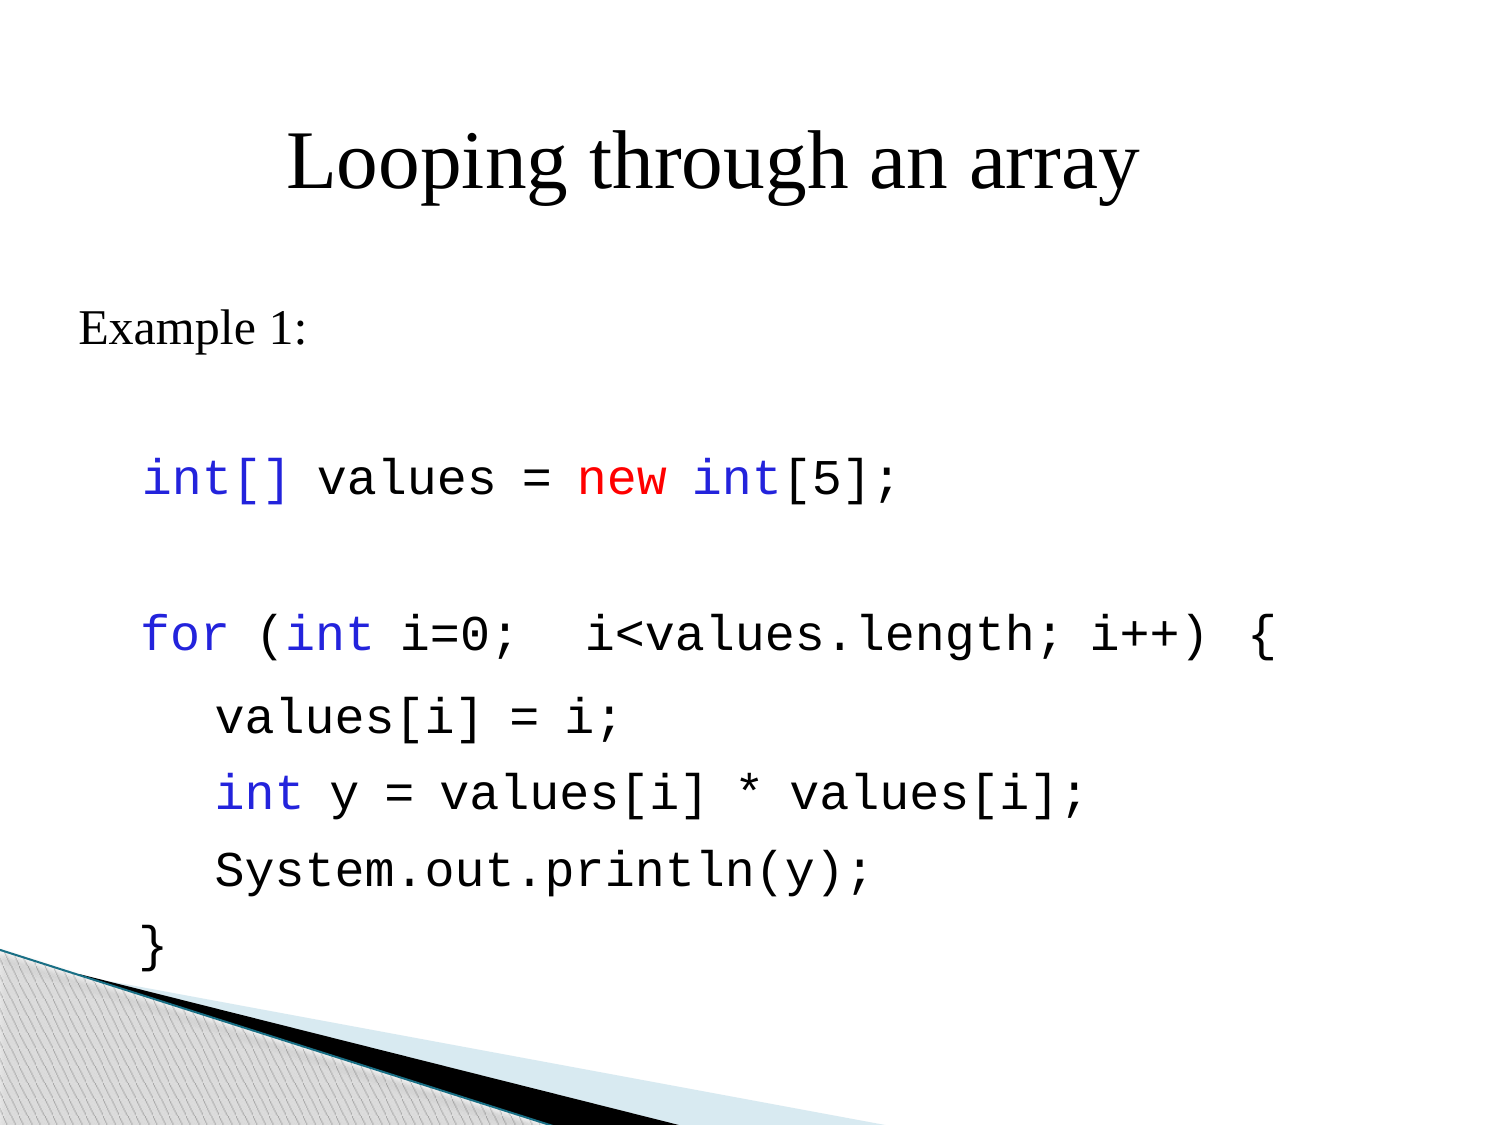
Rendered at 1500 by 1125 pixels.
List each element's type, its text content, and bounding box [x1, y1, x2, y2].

text_box values[i] = i; int y = values[i] * values[i]; System.out.println(y); [214, 705, 1090, 904]
text_box } [138, 933, 169, 978]
text_box int[] values = new int[5]; [141, 466, 902, 511]
text_box i<values.length; i++) { [584, 623, 1278, 668]
text_box for (int i=0; [139, 623, 521, 668]
text_box Looping through an array Example 1: [78, 130, 1141, 362]
